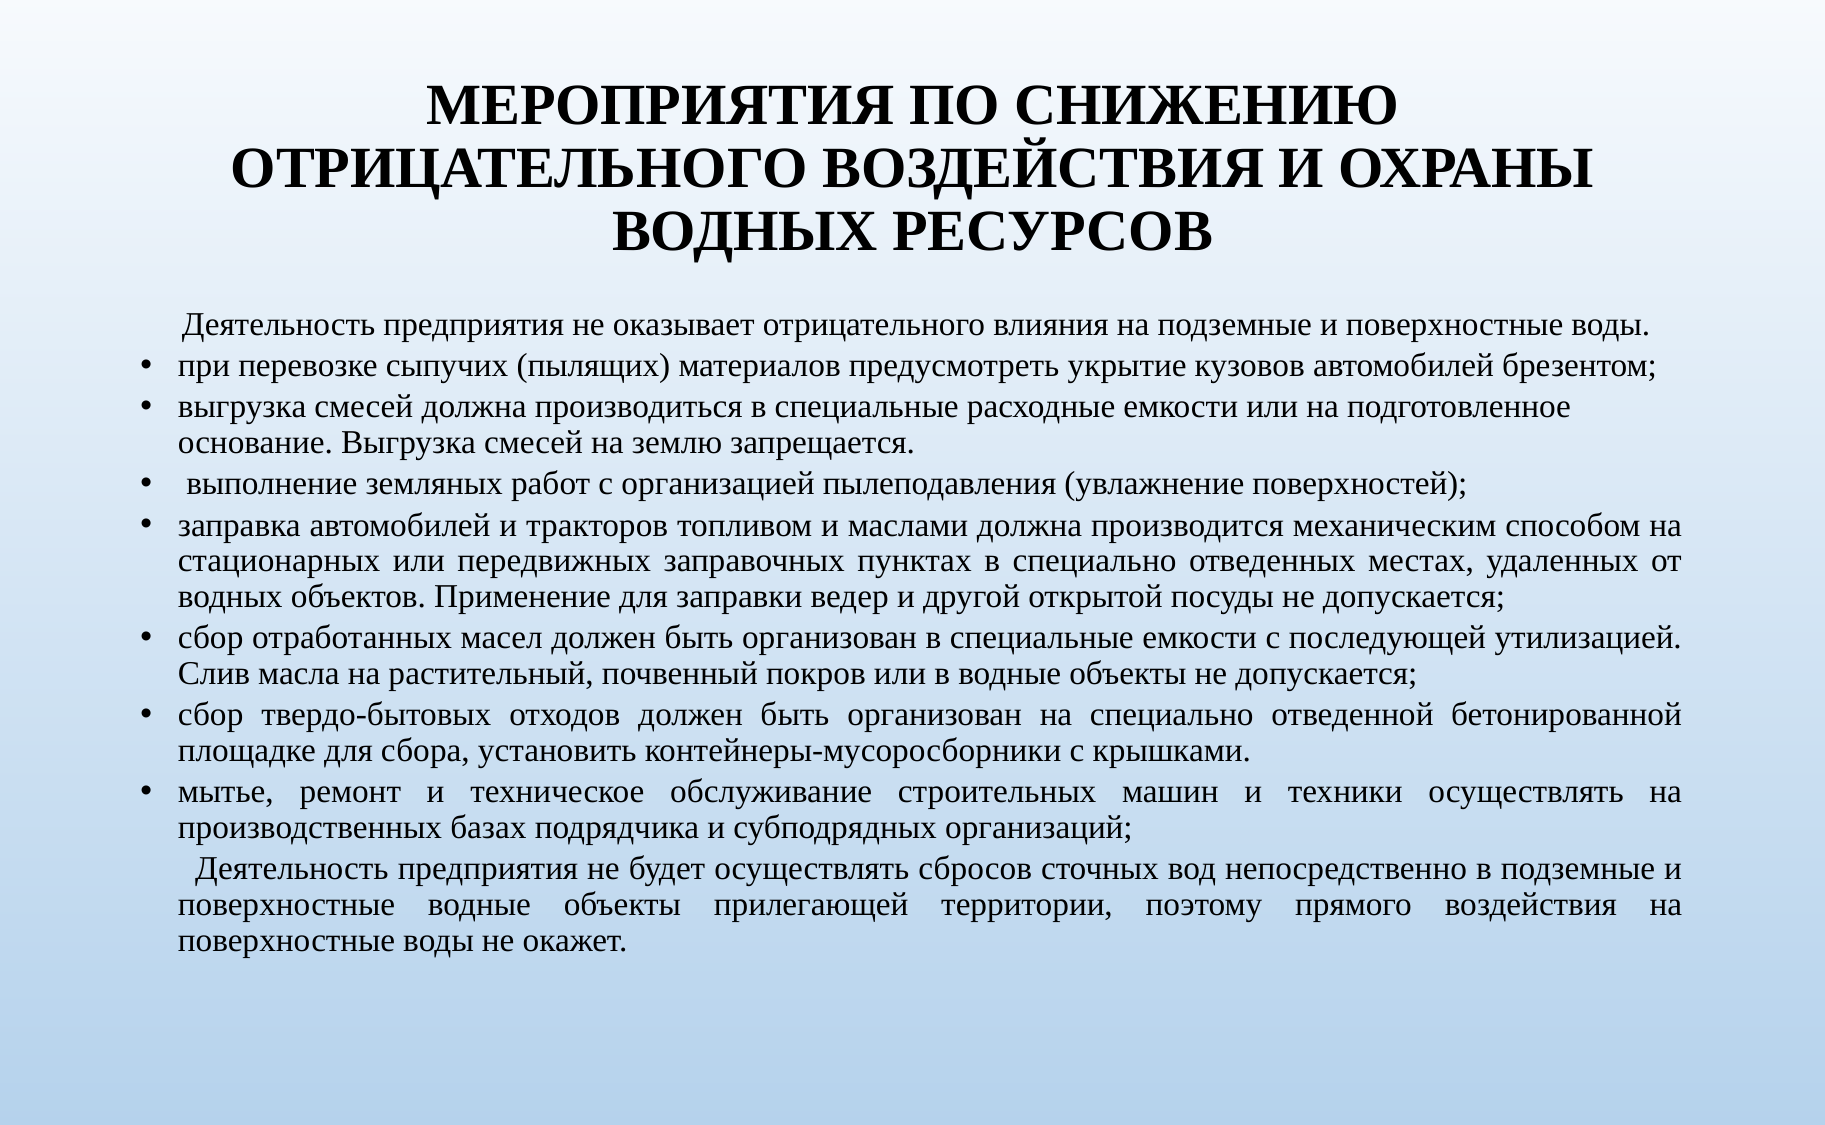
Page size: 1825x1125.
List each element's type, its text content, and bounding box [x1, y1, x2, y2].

list Деятельность предприятия не оказывает отрицательного влияния на подземные и поверхностные воды. при перевозке сыпучих (пылящих) материалов предусмотреть укрытие кузовов автомобилей брезентом; выгрузка смесей должна производиться в специальные расходные емкости или на подготовленное основание. Выгрузка смесей на землю запрещается. выполнение земляных работ с организацией пылеподавления (увлажнение поверхностей); заправка автомобилей и тракторов топливом и маслами должна производится механическим способом на стационарных или передвижных заправочных пунктах в специально отведенных местах, удаленных от водных объектов. Применение для заправки ведер и другой открытой посуды не допускается; сбор отработанных масел должен быть организован в специальные емкости с последующей утилизацией. Слив масла на растительный, почвенный покров или в водные объекты не допускается; сбор твердо-бытовых отходов должен быть организован на специально отведенной бетонированной площадке для сбора, установить контейнеры-мусоросборники с крышками. мытье, ремонт и техническое обслуживание строительных машин и техники осуществлять на производственных базах подрядчика и субподрядных организаций; Деятельность предприятия не будет осуществлять сбросов сточных вод непосредственно в подземные и поверхностные водные объекты прилегающей территории, поэтому прямого воздействия на поверхностные воды не окажет. [125, 299, 1700, 1014]
title МЕРОПРИЯТИЯ ПО СНИЖЕНИЮ ОТРИЦАТЕЛЬНОГО ВОЗДЕЙСТВИЯ И ОХРАНЫ ВОДНЫХ РЕСУРСОВ [125, 59, 1700, 278]
